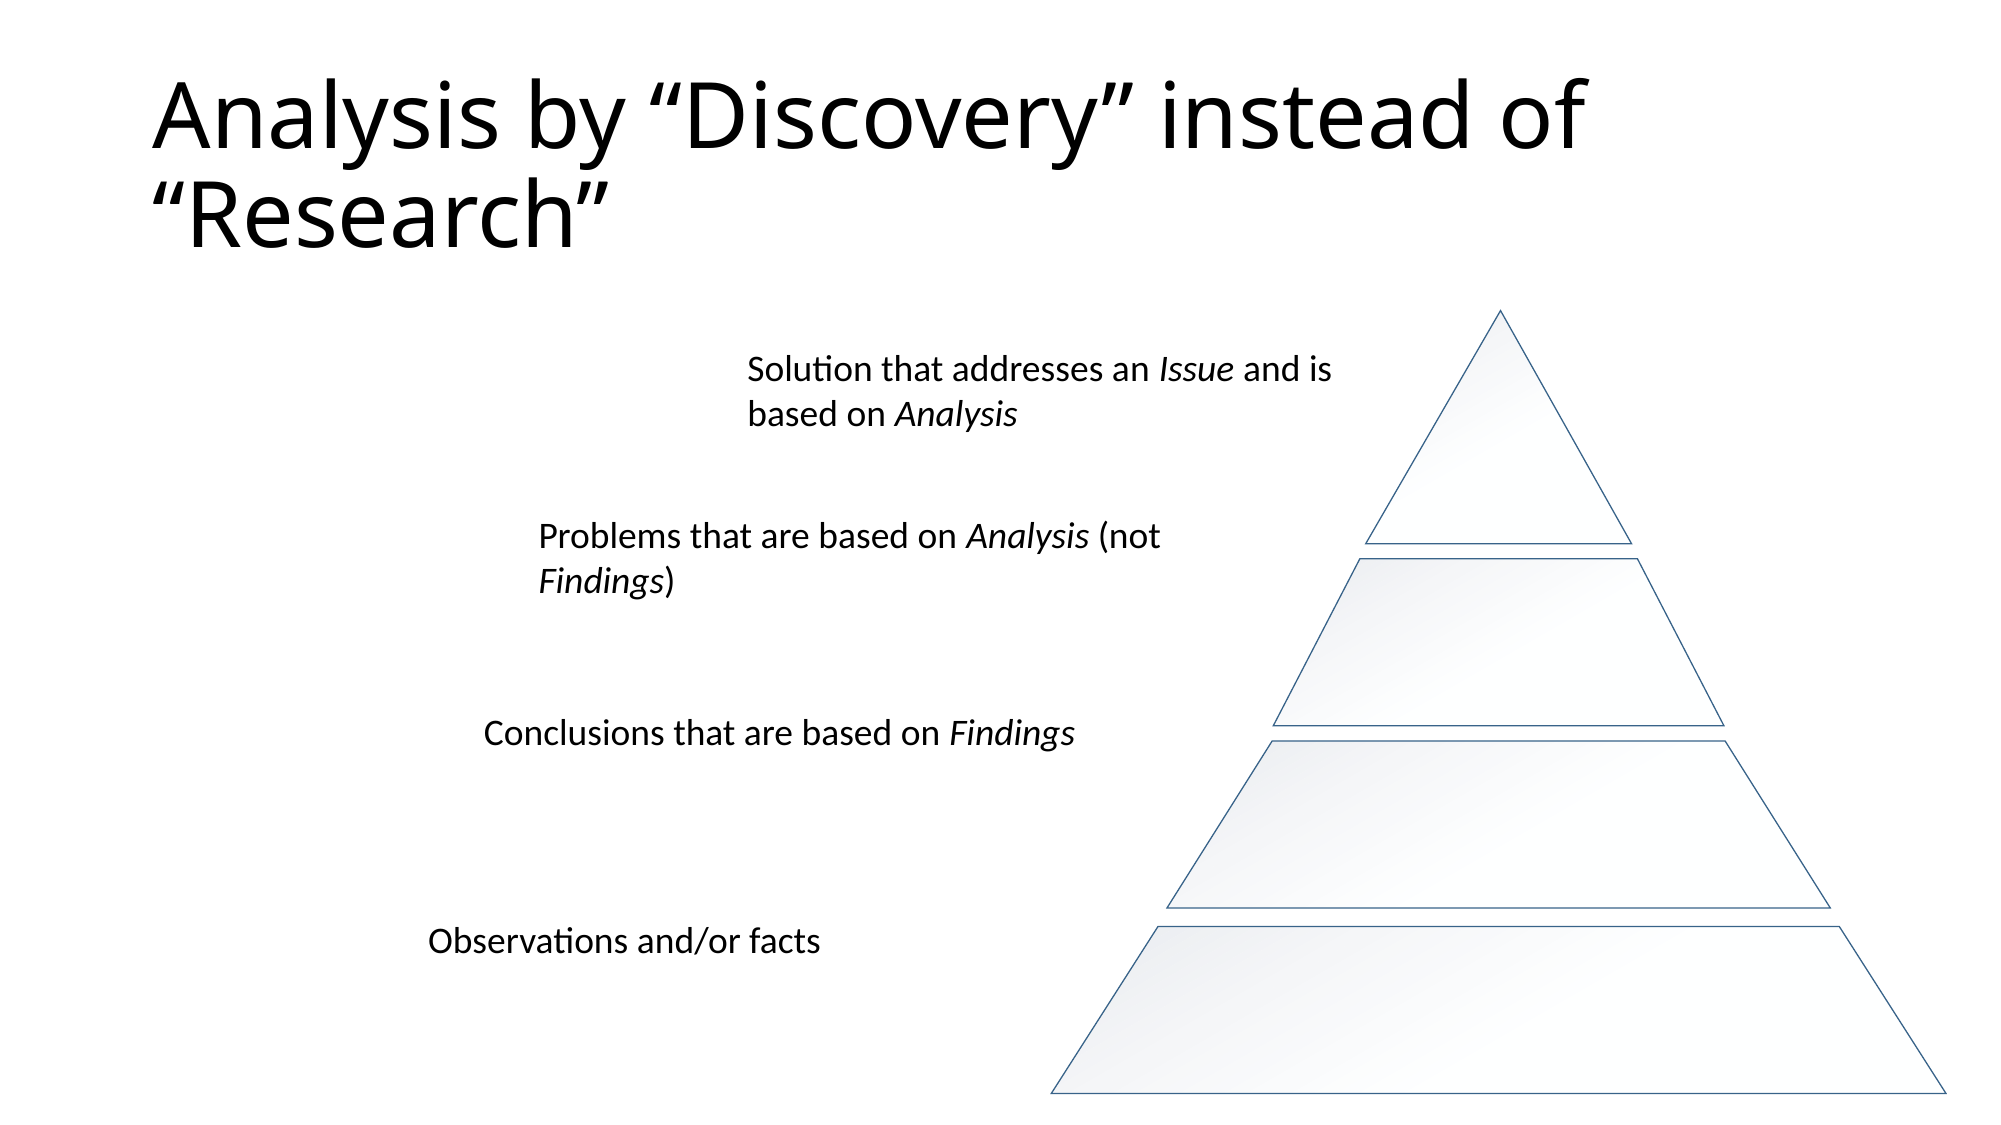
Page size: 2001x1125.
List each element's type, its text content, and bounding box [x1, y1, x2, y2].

text_box Observations and/or facts [413, 908, 1018, 969]
text_box Solution that addresses an Issue and is based on Analysis [732, 336, 1048, 441]
text_box Conclusions that are based on Findings [469, 700, 1048, 761]
picture [1048, 307, 1947, 1095]
title Analysis by “Discovery” instead of “Research” [137, 59, 1863, 278]
text_box Problems that are based on Analysis (not Findings) [523, 503, 1048, 609]
